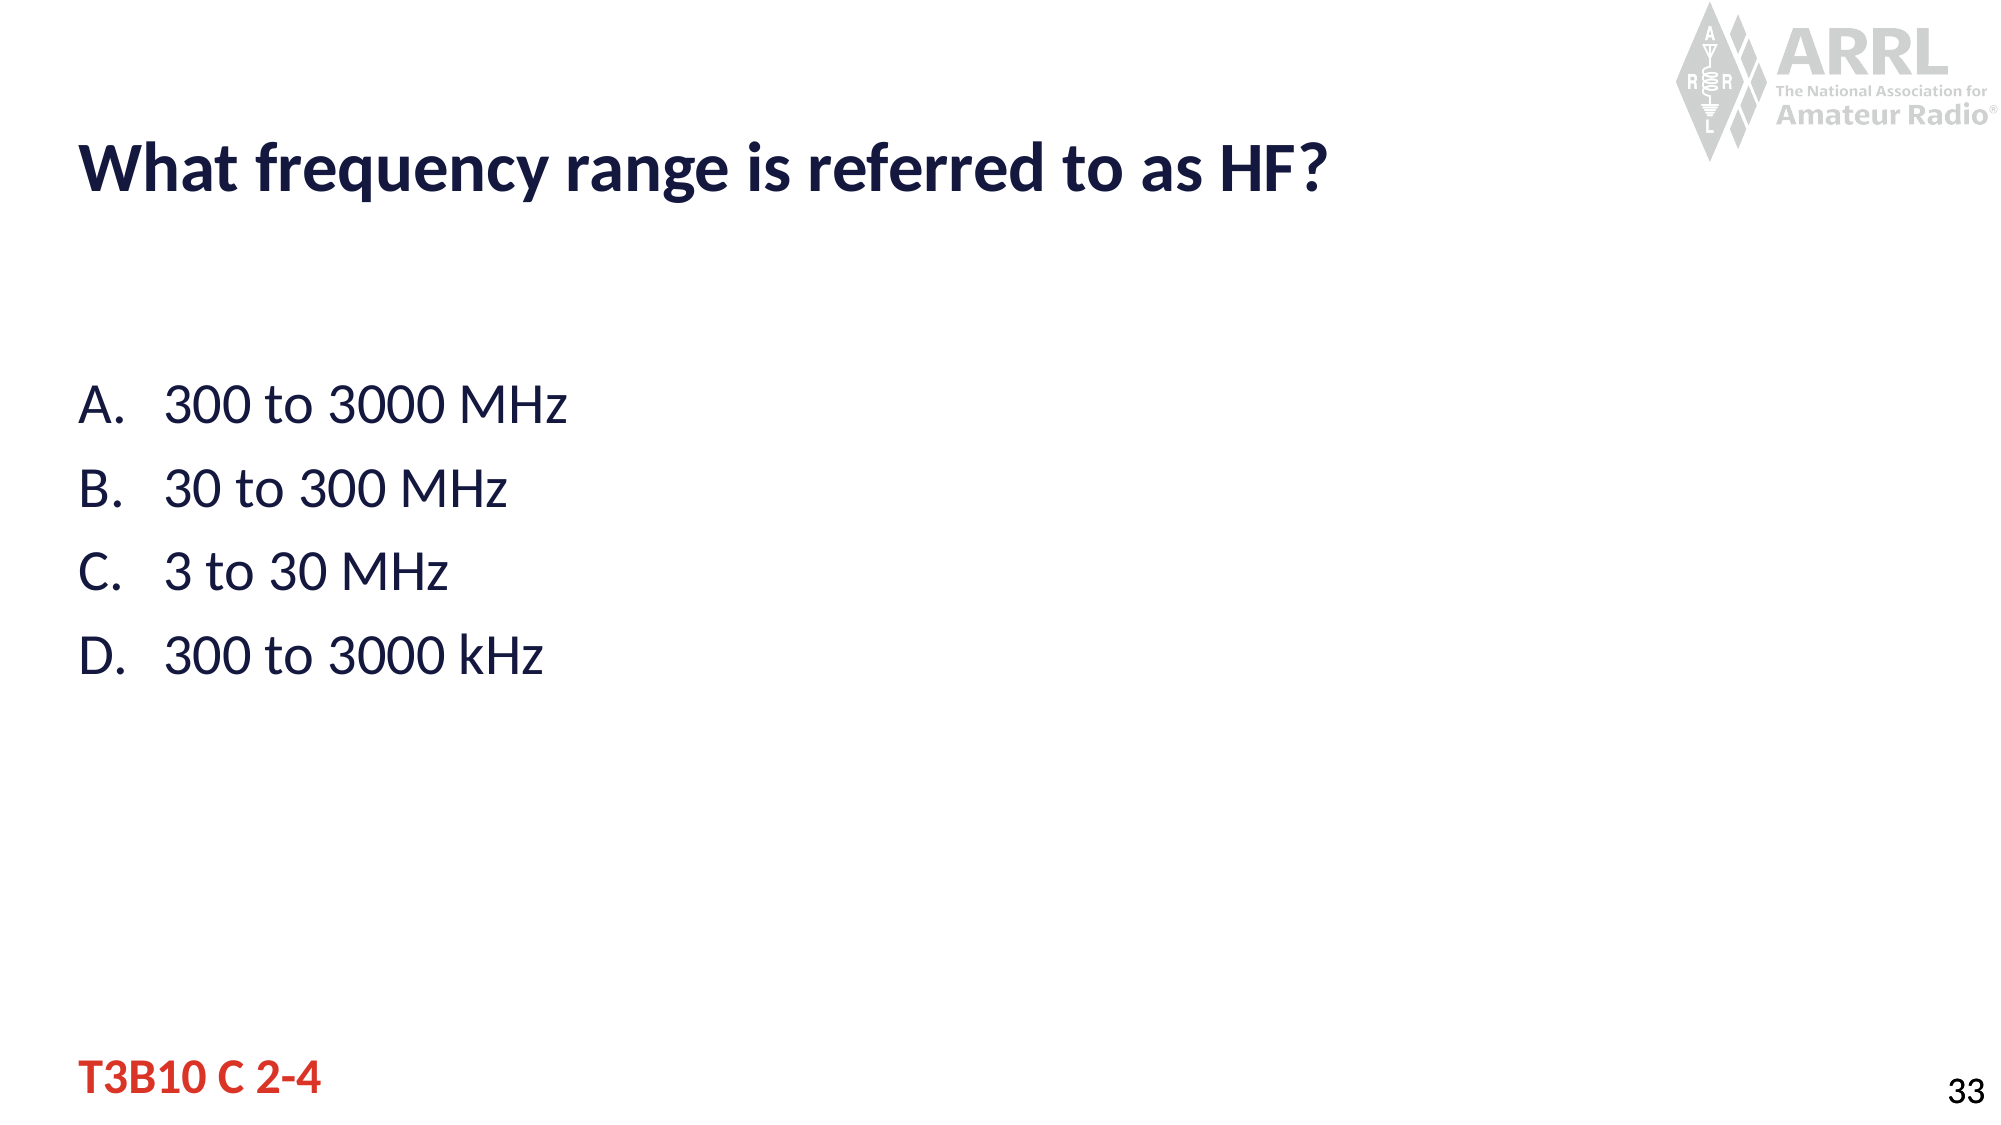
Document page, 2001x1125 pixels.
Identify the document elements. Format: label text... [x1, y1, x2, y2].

text_box T3B10 C 2-4 [63, 1036, 1737, 1112]
picture [1674, 0, 2000, 164]
list 300 to 3000 MHz 30 to 300 MHz 3 to 30 MHz 300 to 3000 kHz [63, 365, 1863, 989]
title What frequency range is referred to as HF? [63, 59, 1863, 278]
